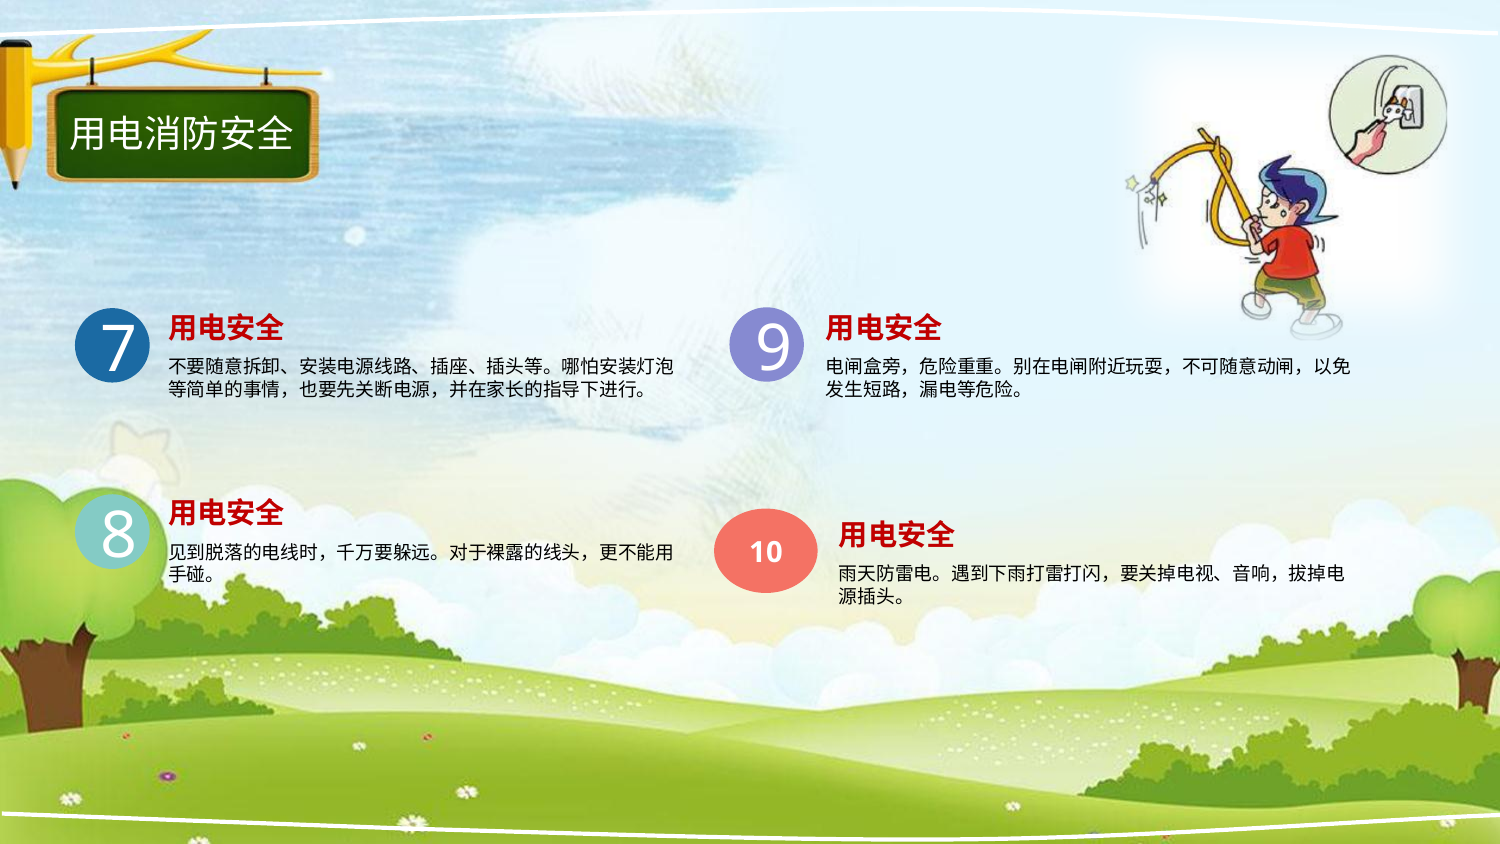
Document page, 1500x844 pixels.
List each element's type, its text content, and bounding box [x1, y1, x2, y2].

picture [0, 0, 1500, 844]
text_box 10 [714, 508, 818, 593]
text_box 7 [74, 308, 150, 383]
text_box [811, 301, 1371, 409]
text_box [153, 301, 691, 409]
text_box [153, 487, 704, 594]
text_box 用电消防安全 [54, 103, 310, 163]
text_box 9 [729, 307, 804, 382]
text_box 8 [74, 494, 150, 569]
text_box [824, 508, 1362, 616]
